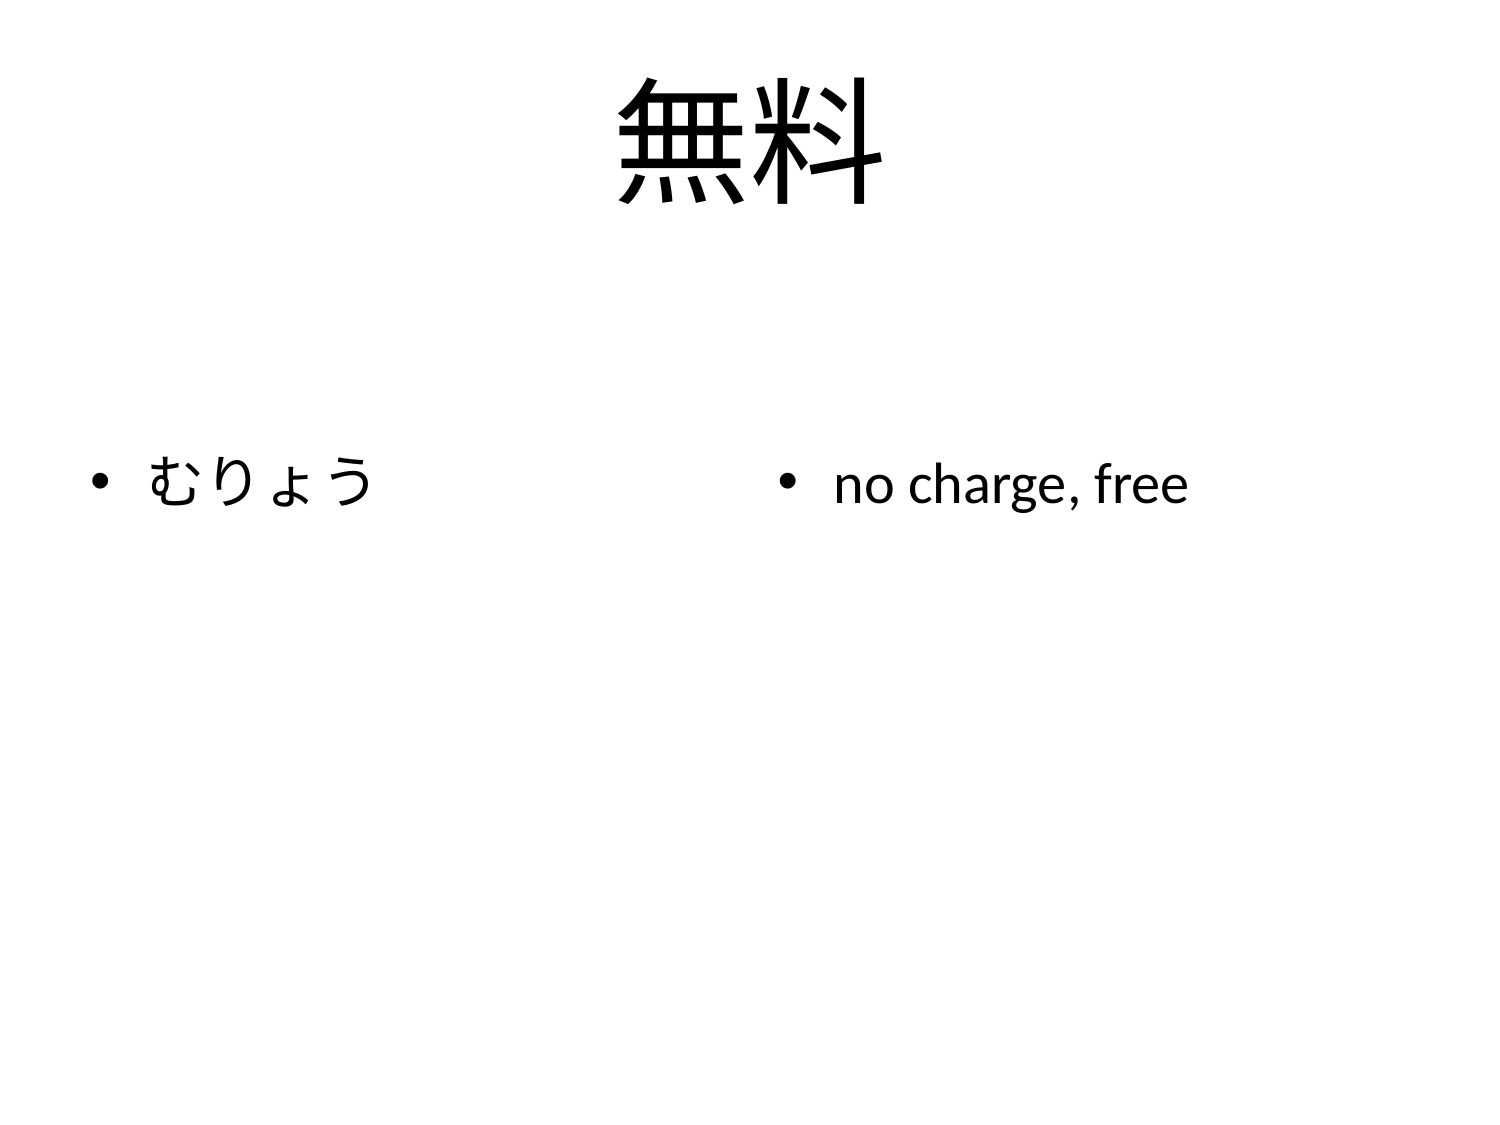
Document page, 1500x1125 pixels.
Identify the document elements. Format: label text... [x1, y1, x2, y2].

list no charge, free [762, 437, 1426, 1006]
title 無料 [74, 44, 1426, 233]
list むりょう [74, 437, 738, 1006]
